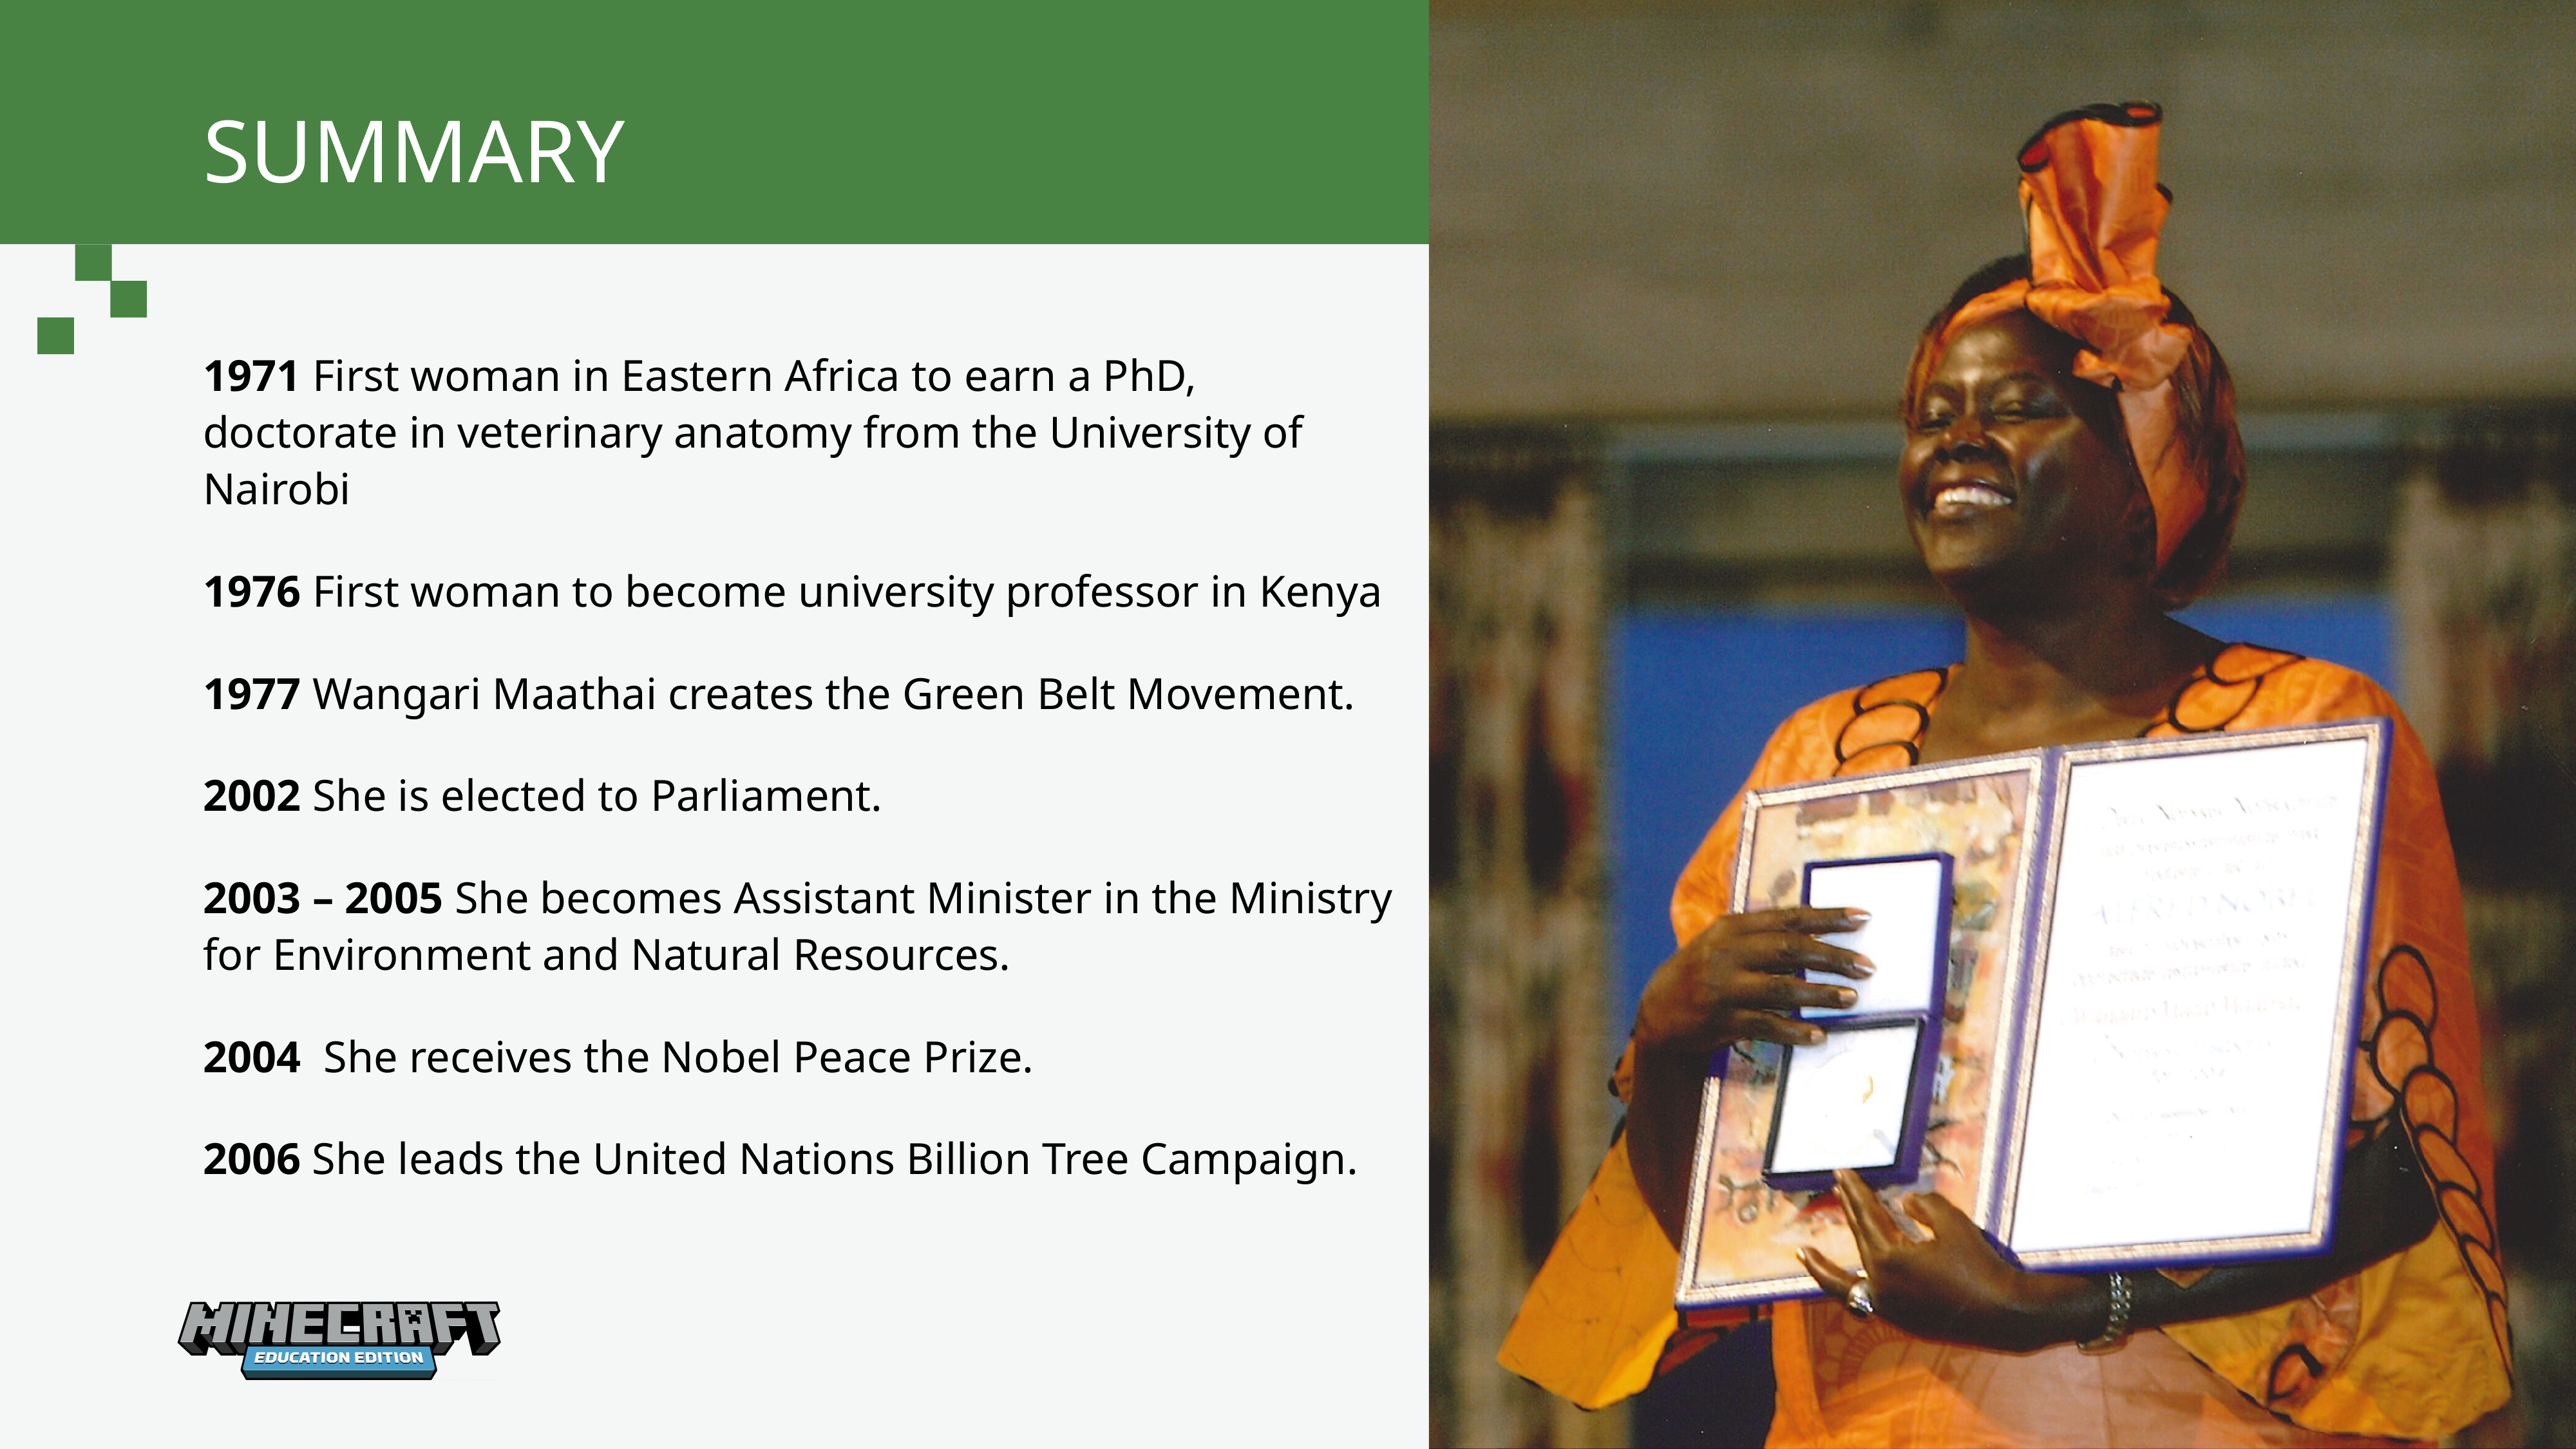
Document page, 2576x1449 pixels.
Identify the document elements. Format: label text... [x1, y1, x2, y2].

title SUMMARY [176, 82, 1421, 245]
picture [1428, 0, 2576, 1449]
list 1971 First woman in Eastern Africa to earn a PhD, doctorate in veterinary anatomy from the University of Nairobi 1976 First woman to become university professor in Kenya 1977 Wangari Maathai creates the Green Belt Movement. 2002 She is elected to Parliament. 2003 – 2005 She becomes Assistant Minister in the Ministry for Environment and Natural Resources. 2004 She receives the Nobel Peace Prize. 2006 She leads the United Nations Billion Tree Campaign. [176, 316, 1421, 1401]
